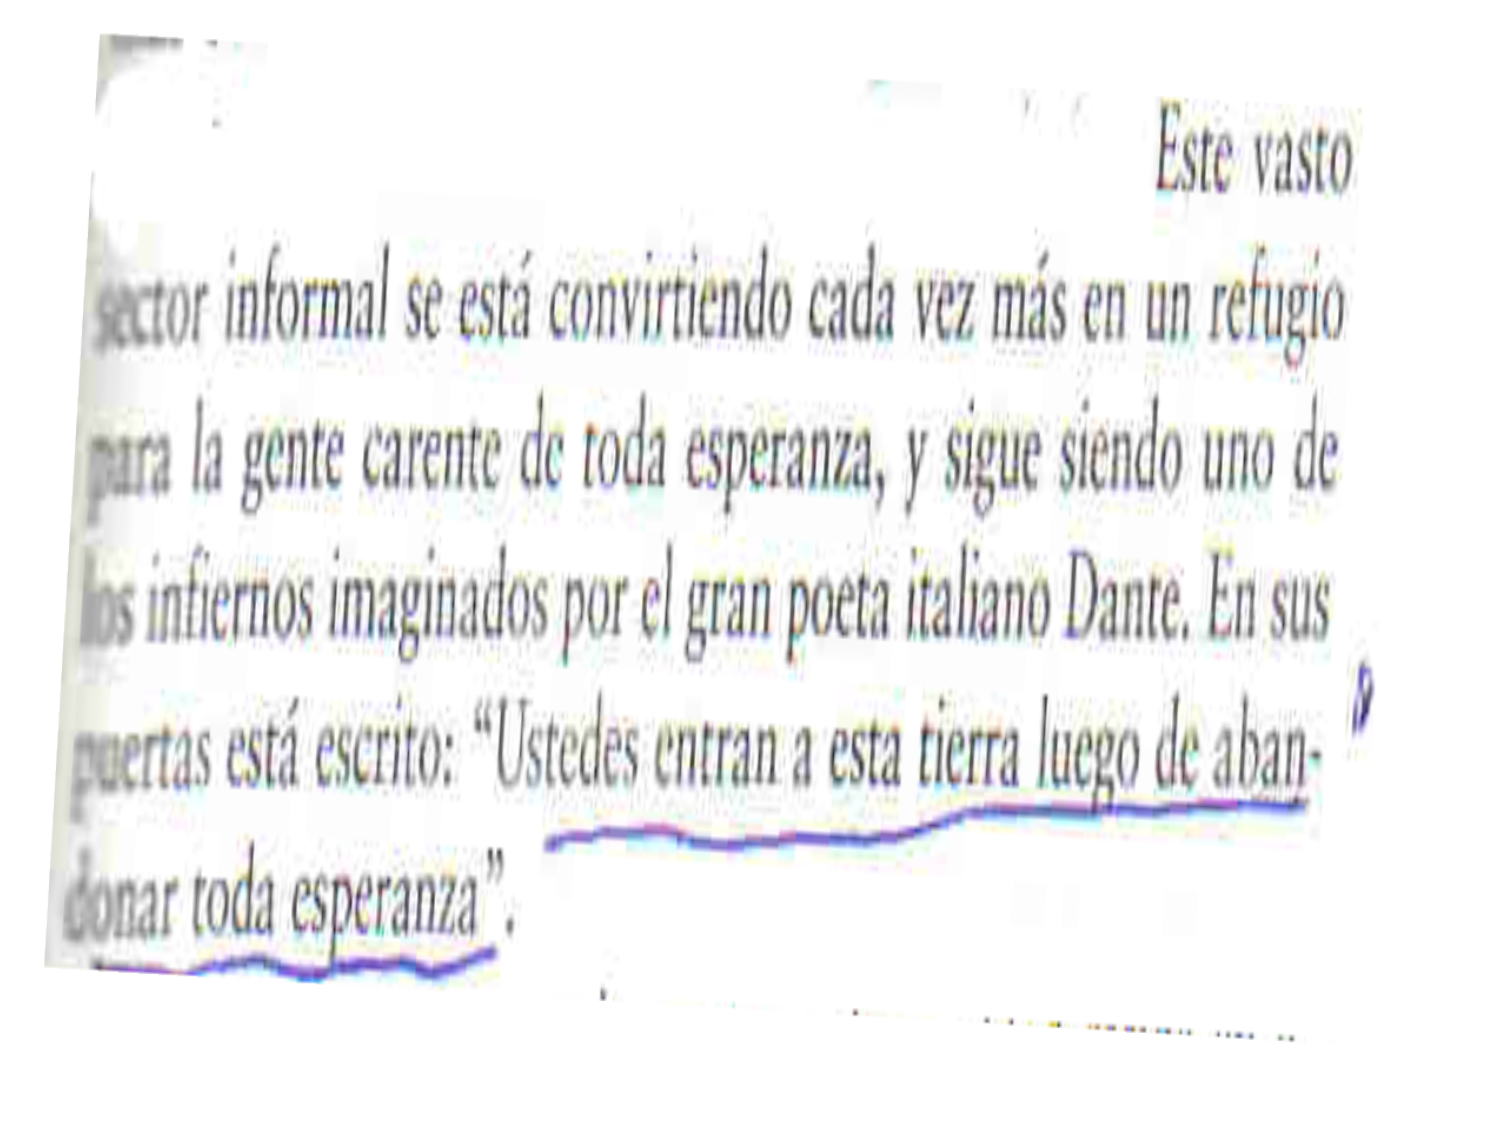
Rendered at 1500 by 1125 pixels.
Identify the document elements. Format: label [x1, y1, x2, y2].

picture [46, 36, 1408, 1043]
